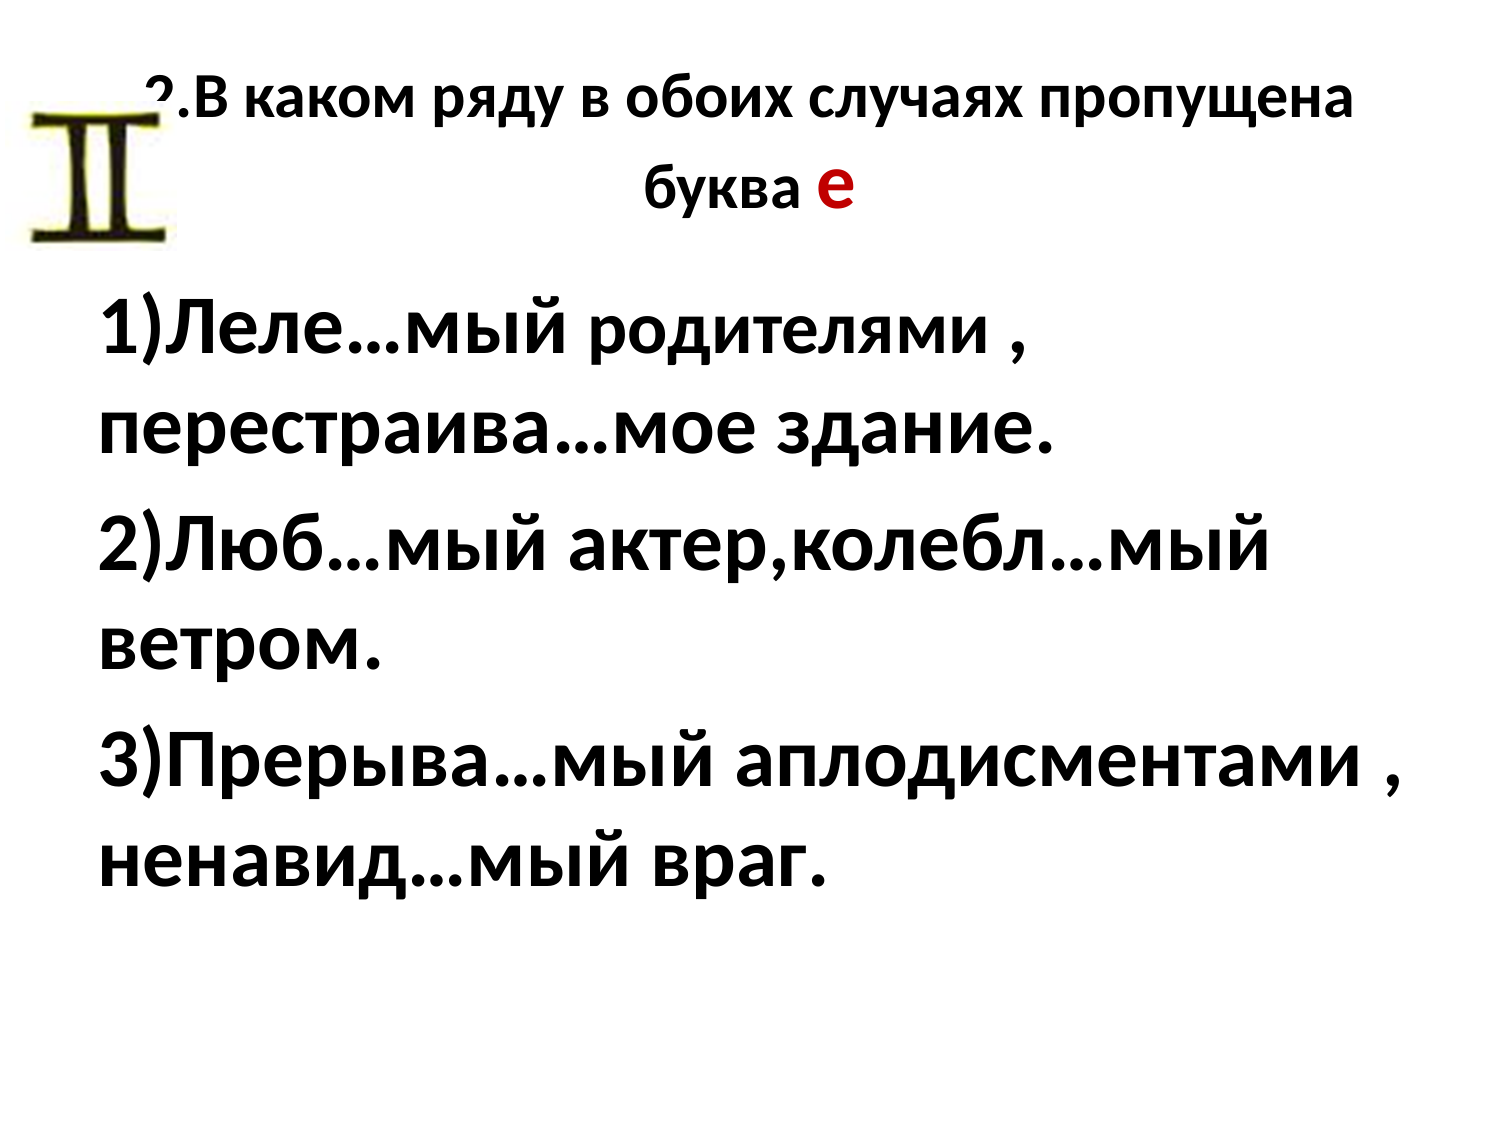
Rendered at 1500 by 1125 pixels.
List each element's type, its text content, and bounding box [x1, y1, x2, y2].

picture [5, 101, 178, 251]
list 1)Леле…мый родителями , перестраива…мое здание. 2)Люб…мый актер,колебл…мый ветром. 3)Прерыва…мый аплодисментами , ненавид…мый враг. [75, 262, 1425, 1005]
title 2.В каком ряду в обоих случаях пропущена буква е [75, 45, 1425, 233]
